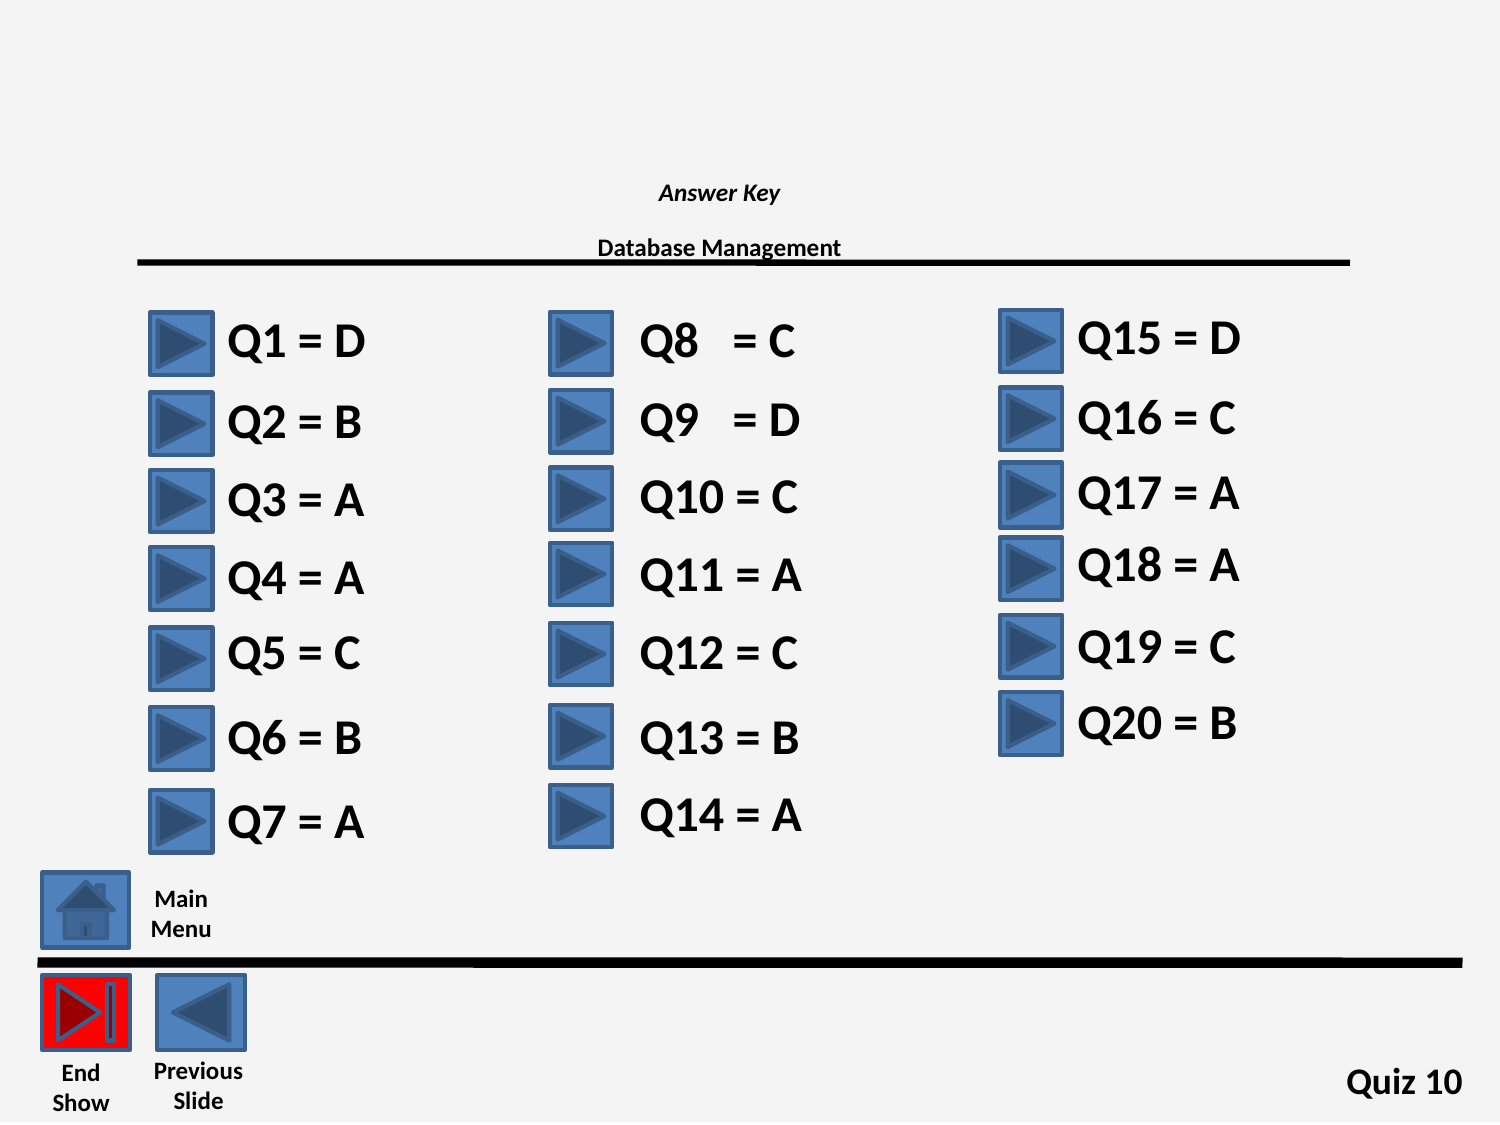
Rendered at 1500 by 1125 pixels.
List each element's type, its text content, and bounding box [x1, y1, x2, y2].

text_box [40, 870, 131, 950]
text_box Q2 = B [212, 381, 475, 457]
text_box [148, 468, 212, 534]
text_box [148, 390, 212, 457]
text_box Q12 = C [624, 612, 913, 688]
text_box Q7 = A [212, 781, 488, 857]
text_box Q9 = D [624, 379, 913, 454]
text_box Q16 = C [1062, 376, 1350, 451]
text_box Q6 = B [212, 696, 488, 772]
text_box Quiz 10 [1065, 1049, 1478, 1110]
text_box Q17 = A [1062, 451, 1350, 524]
text_box Main Menu [125, 874, 238, 950]
text_box [998, 385, 1062, 452]
text_box Q8 = C [624, 299, 913, 375]
text_box [998, 690, 1062, 757]
text_box [998, 460, 1062, 530]
text_box [548, 703, 614, 770]
text_box Q10 = C [624, 456, 913, 532]
text_box Q15 = D [1062, 296, 1350, 372]
title Answer Key Database Management [251, 271, 1189, 275]
text_box Q13 = B [624, 696, 913, 772]
text_box [148, 310, 215, 377]
text_box [548, 621, 614, 687]
text_box [548, 310, 614, 377]
text_box [998, 613, 1062, 680]
text_box Q11 = A [624, 534, 913, 609]
text_box End Show [24, 1049, 138, 1124]
text_box Q19 = C [1062, 606, 1350, 681]
text_box [548, 388, 614, 455]
text_box [148, 545, 212, 612]
text_box [40, 973, 132, 1052]
text_box [998, 535, 1064, 602]
text_box Q14 = A [624, 774, 913, 849]
text_box Q4 = A [212, 537, 475, 612]
text_box Q20 = B [1062, 681, 1350, 757]
title Answer Key Database Management [251, 112, 1189, 259]
text_box [148, 788, 212, 855]
text_box [548, 541, 614, 607]
text_box Q5 = C [212, 612, 488, 688]
text_box Q3 = A [212, 459, 488, 534]
text_box [548, 783, 614, 849]
text_box [998, 308, 1064, 374]
text_box Q18 = A [1062, 524, 1350, 599]
text_box [548, 465, 614, 532]
text_box [148, 625, 215, 692]
text_box [148, 705, 212, 772]
text_box Q1 = D [212, 299, 475, 375]
text_box Previous Slide [132, 1047, 268, 1123]
text_box [0, 0, 1500, 1123]
text_box [155, 973, 247, 1052]
